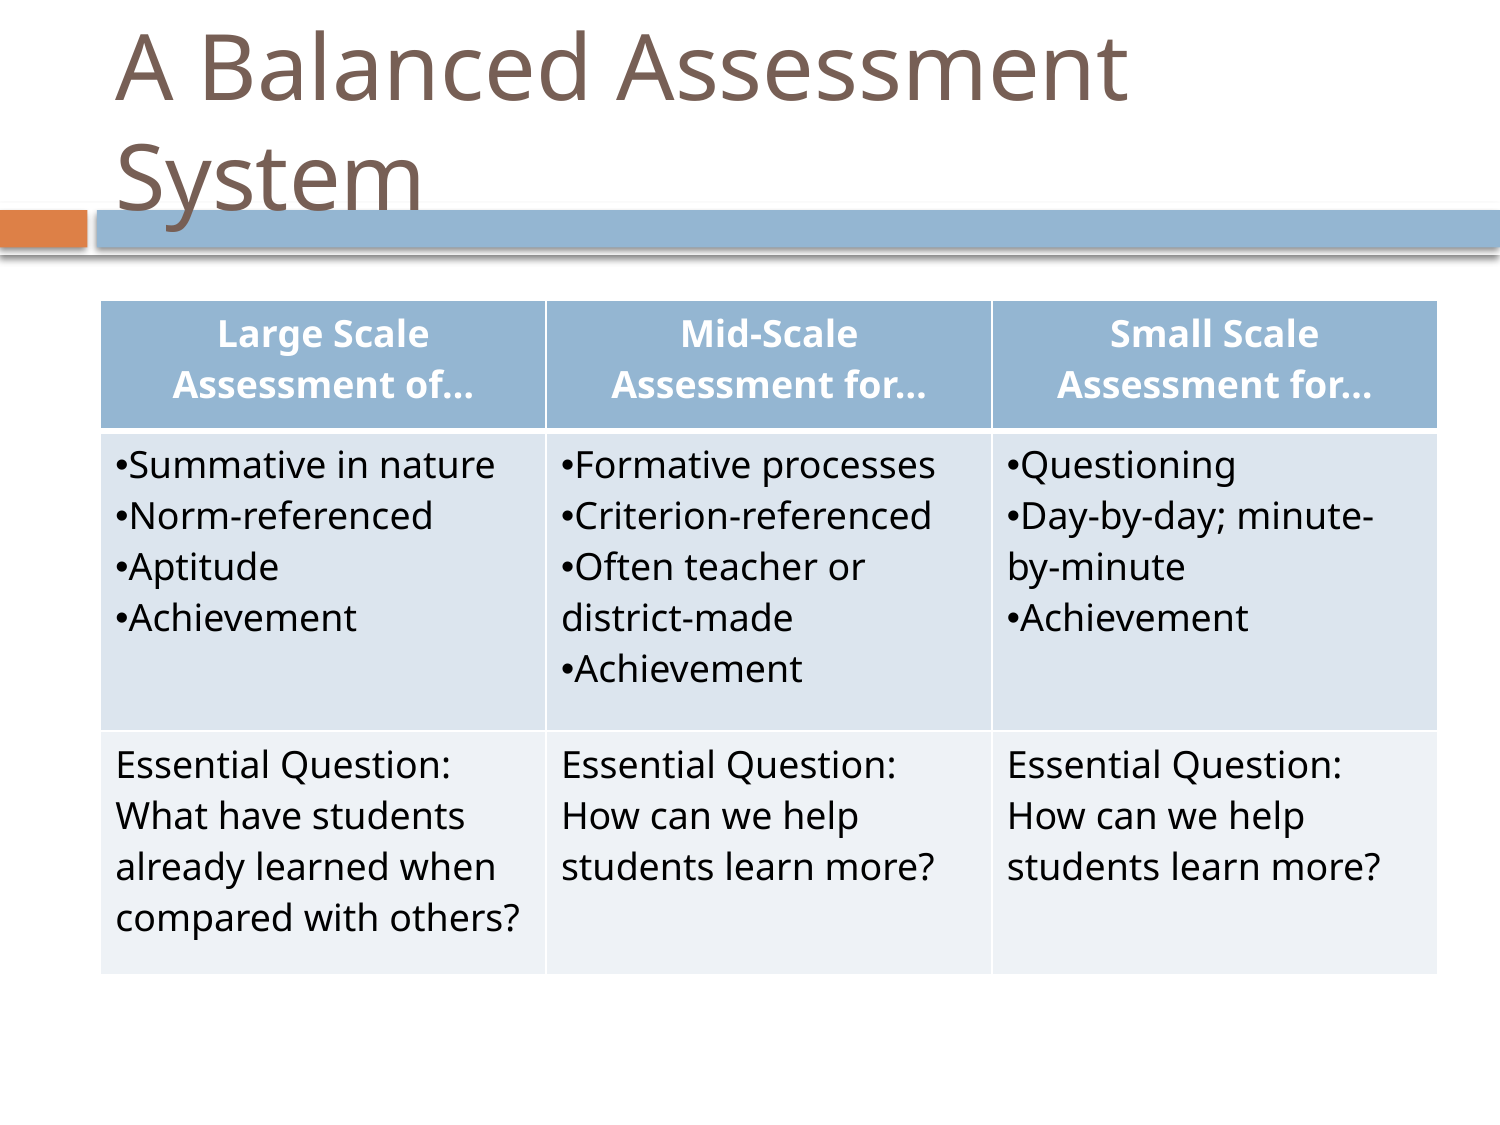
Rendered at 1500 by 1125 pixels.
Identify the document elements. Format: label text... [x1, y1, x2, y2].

table_cell Formative processes Criterion-referenced Often teacher or district-made Achievement [547, 434, 991, 730]
table_header Mid-Scale Assessment for… [547, 301, 991, 428]
table_cell Essential Question: What have students already learned when compared with others? [101, 732, 545, 974]
table_cell Essential Question: How can we help students learn more? [547, 732, 991, 974]
table_cell Summative in nature Norm-referenced Aptitude Achievement [101, 434, 545, 730]
title A Balanced Assessment System [100, 37, 1438, 200]
table_cell Questioning Day-by-day; minute-by-minute Achievement [993, 434, 1437, 730]
table_cell Essential Question: How can we help students learn more? [993, 732, 1437, 974]
table_header Large Scale Assessment of… [101, 301, 545, 428]
table_header Small Scale Assessment for… [993, 301, 1437, 428]
